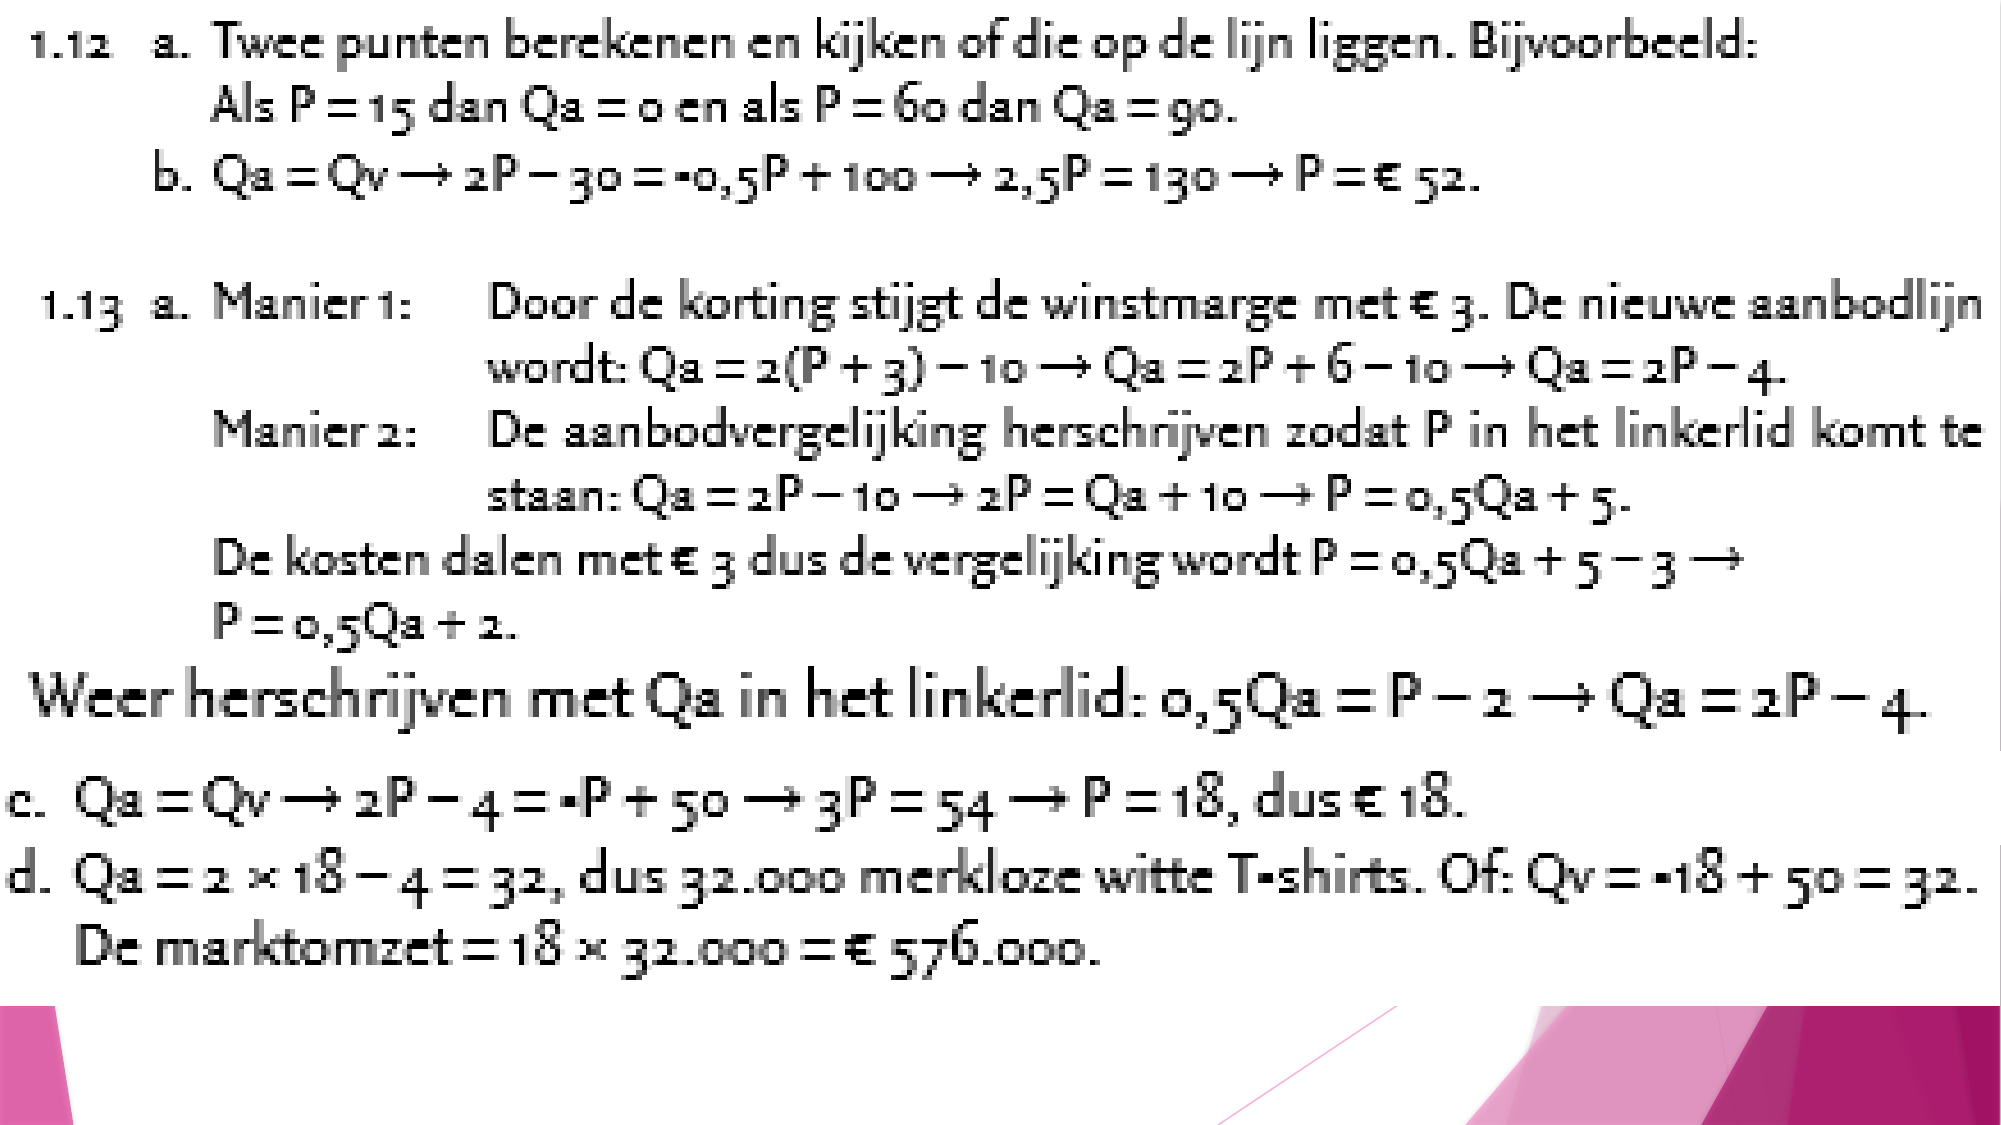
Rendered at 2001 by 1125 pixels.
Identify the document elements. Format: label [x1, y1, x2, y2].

picture [0, 0, 2001, 1007]
